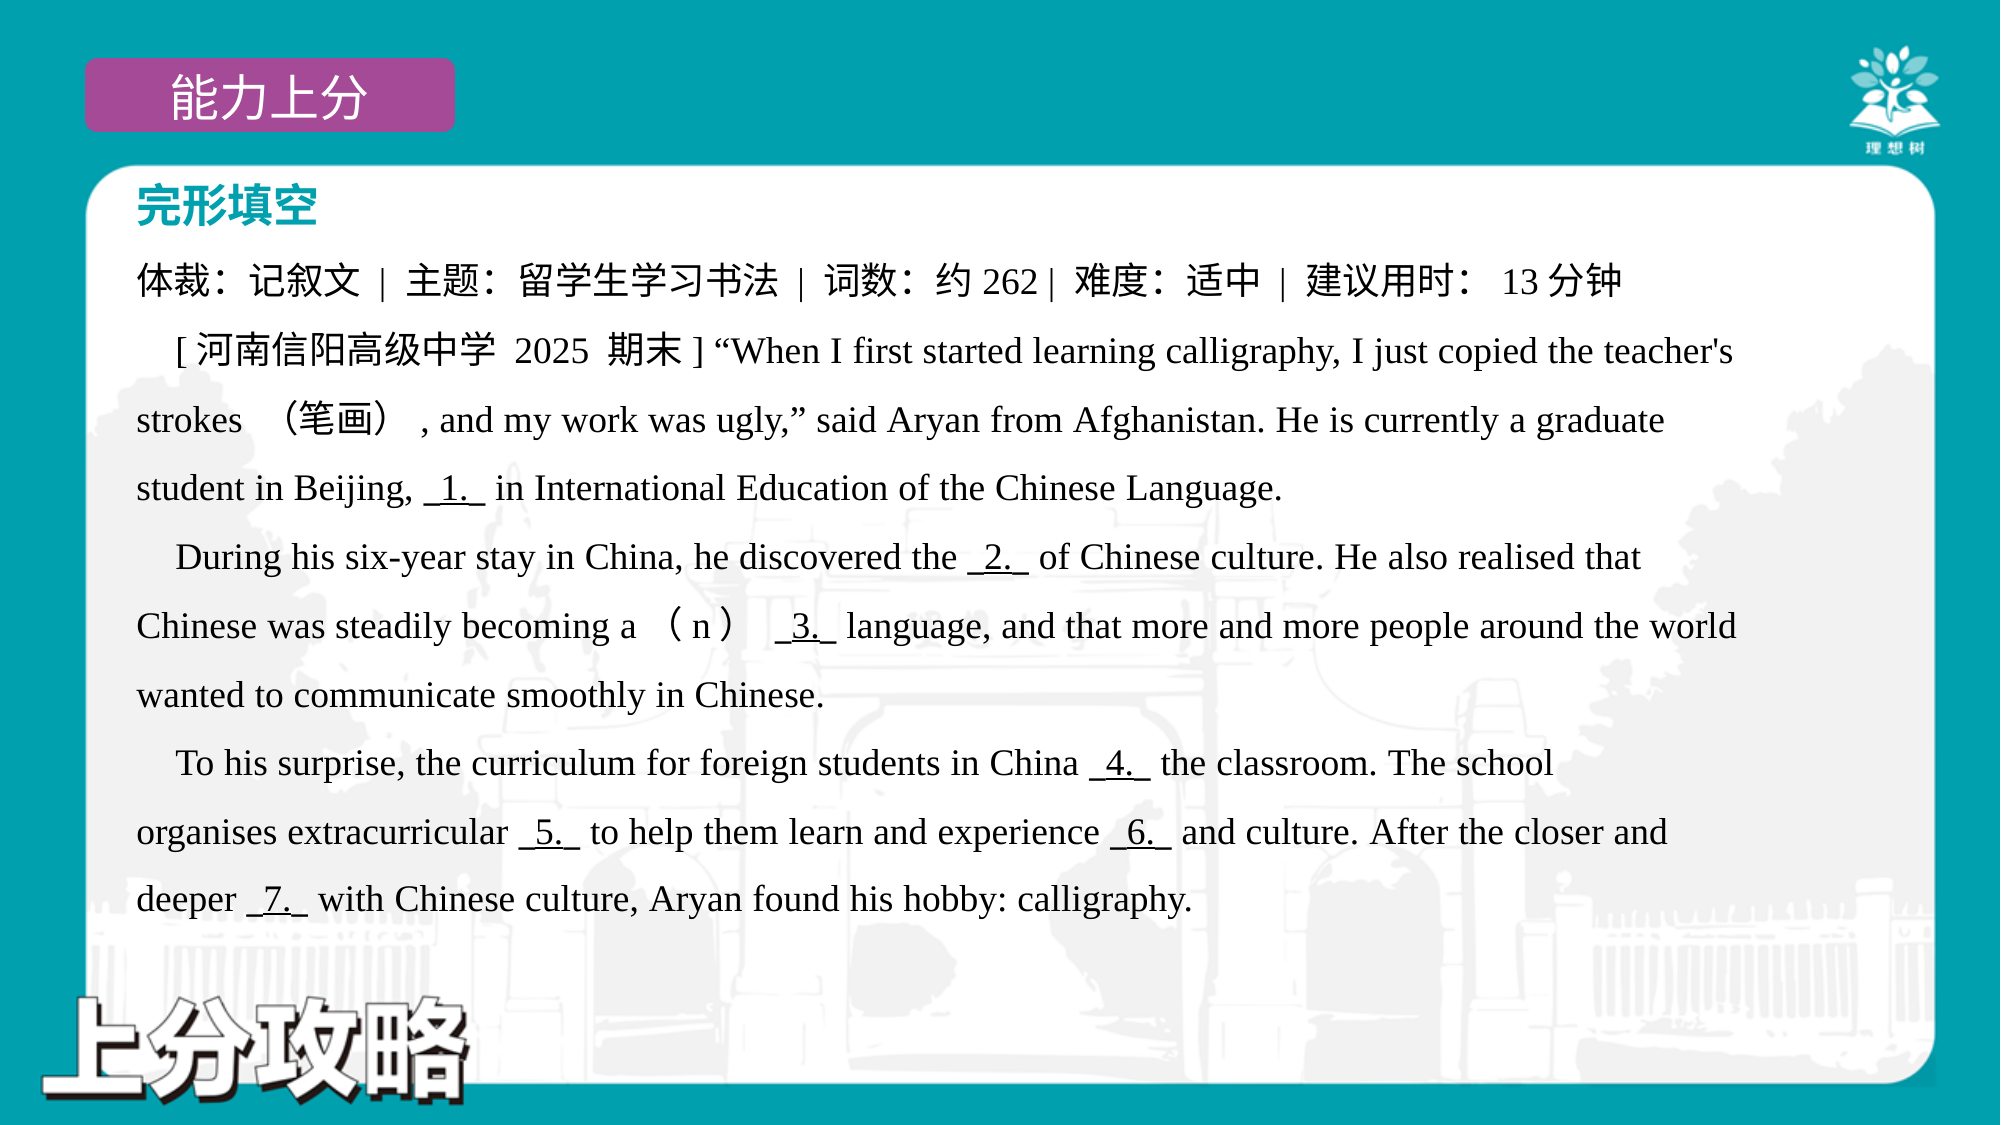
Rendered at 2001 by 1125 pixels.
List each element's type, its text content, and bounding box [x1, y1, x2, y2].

picture [0, 0, 2000, 1125]
text_box 完形填空 [136, 176, 1865, 232]
text_box 体裁：记叙文 | 主题：留学生学习书法 | 词数：约262 | 难度：适中 | 建议用时：13分钟 [河南信阳高级中学 2025 期末] “When I first started learning calligraphy, I just copied the teacher's strokes （笔画）, and my work was ugly,” said Aryan from Afghanistan. He is currently a graduate student in Beijing, _1._ in International Education of the Chinese Language. During his six-year stay in China, he discovered the _2._ of Chinese culture. He also realised that Chinese was steadily becoming a（n） _3._ language, and that more and more people around the world wanted to communicate smoothly in Chinese. To his surprise, the curriculum for foreign students in China _4._ the classroom. The school organises extracurricular _5._ to help them learn and experience _6._ and culture. After the closer and deeper _7._ with Chinese culture, Aryan found his hobby: calligraphy.#4 [136, 233, 1865, 911]
